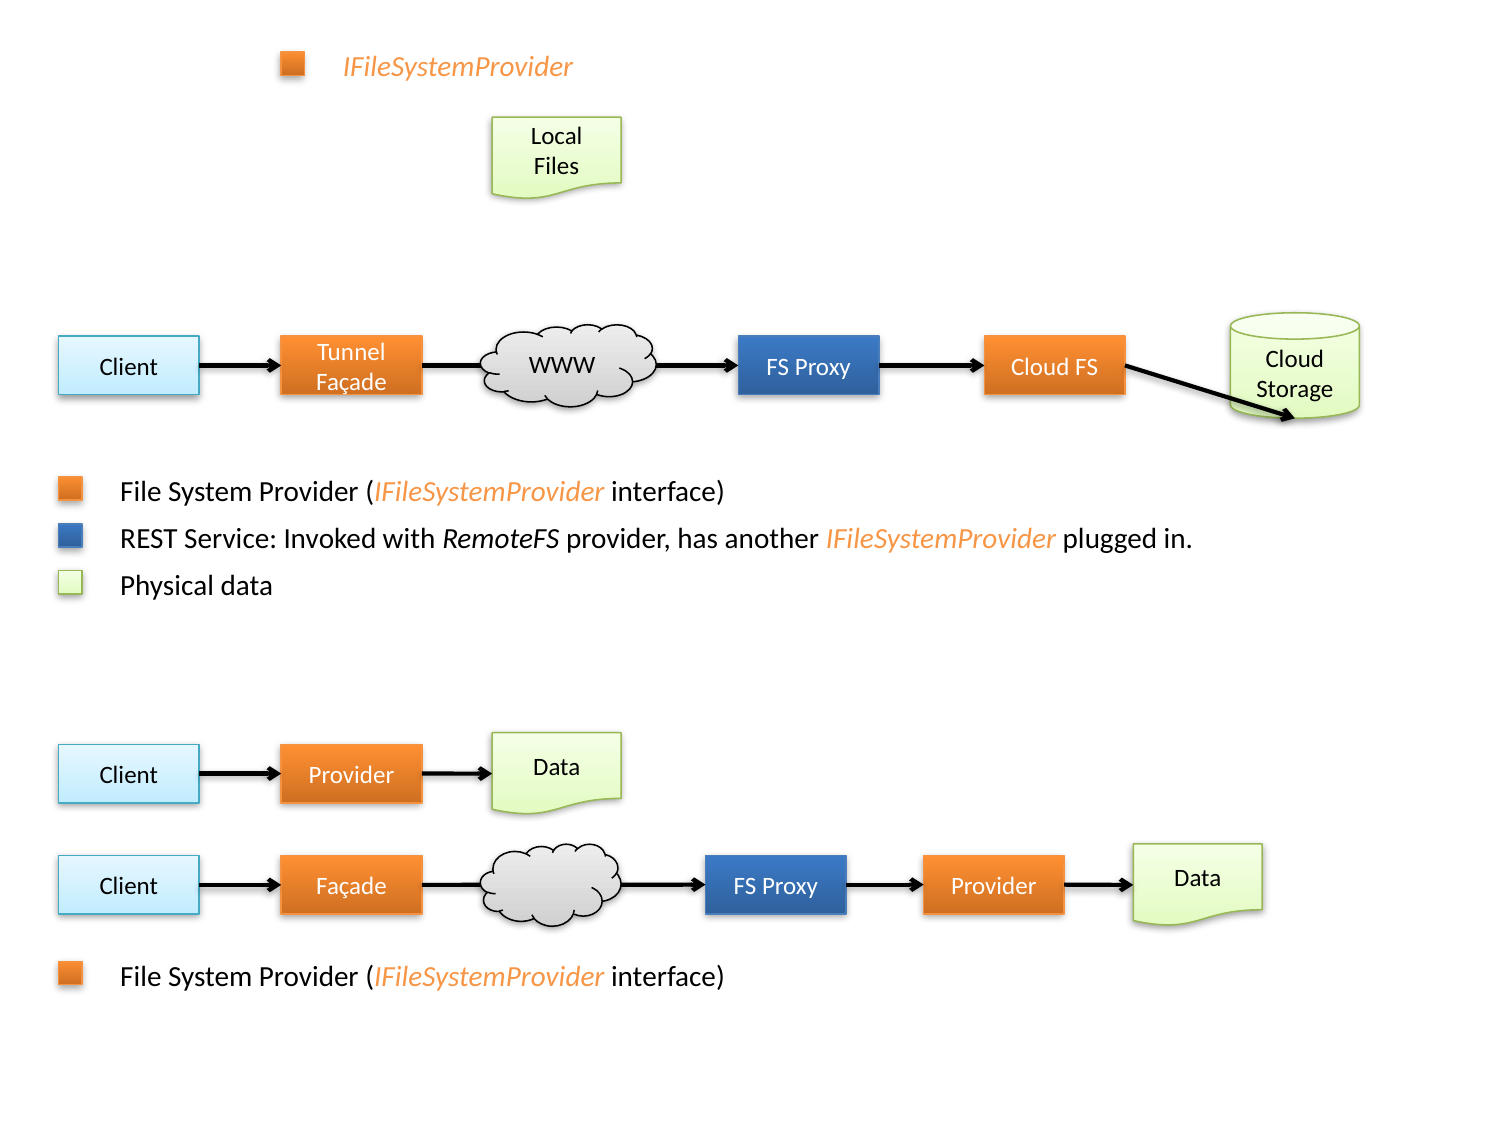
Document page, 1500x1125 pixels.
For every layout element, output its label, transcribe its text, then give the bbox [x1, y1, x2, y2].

text_box Client [58, 335, 200, 395]
text_box Data [1132, 843, 1263, 926]
text_box File System Provider (IFileSystemProvider interface) [105, 465, 751, 511]
text_box [482, 894, 618, 928]
text_box Client [58, 855, 200, 915]
text_box Cloud FS [984, 335, 1126, 395]
text_box Façade [280, 855, 423, 915]
text_box WWW [479, 323, 657, 363]
text_box Tunnel Façade [280, 335, 423, 395]
text_box FS Proxy [738, 335, 880, 395]
text_box IFileSystemProvider [328, 40, 973, 90]
text_box File System Provider (IFileSystemProvider interface) [105, 949, 751, 1000]
text_box WWW [483, 375, 652, 408]
text_box [58, 570, 83, 595]
text_box Data [491, 731, 622, 815]
text_box Physical data [105, 558, 751, 609]
text_box [58, 523, 83, 548]
text_box FS Proxy [705, 855, 847, 915]
text_box [479, 843, 622, 883]
text_box Local Files [491, 116, 622, 199]
text_box Provider [280, 744, 423, 804]
text_box Provider [923, 855, 1065, 915]
text_box REST Service: Invoked with RemoteFS provider, has another IFileSystemProvider plugged in. [105, 511, 1372, 562]
text_box Client [58, 744, 200, 804]
text_box Cloud Storage [1229, 311, 1361, 419]
text_box [58, 476, 83, 501]
text_box [58, 961, 83, 985]
text_box [280, 51, 305, 76]
